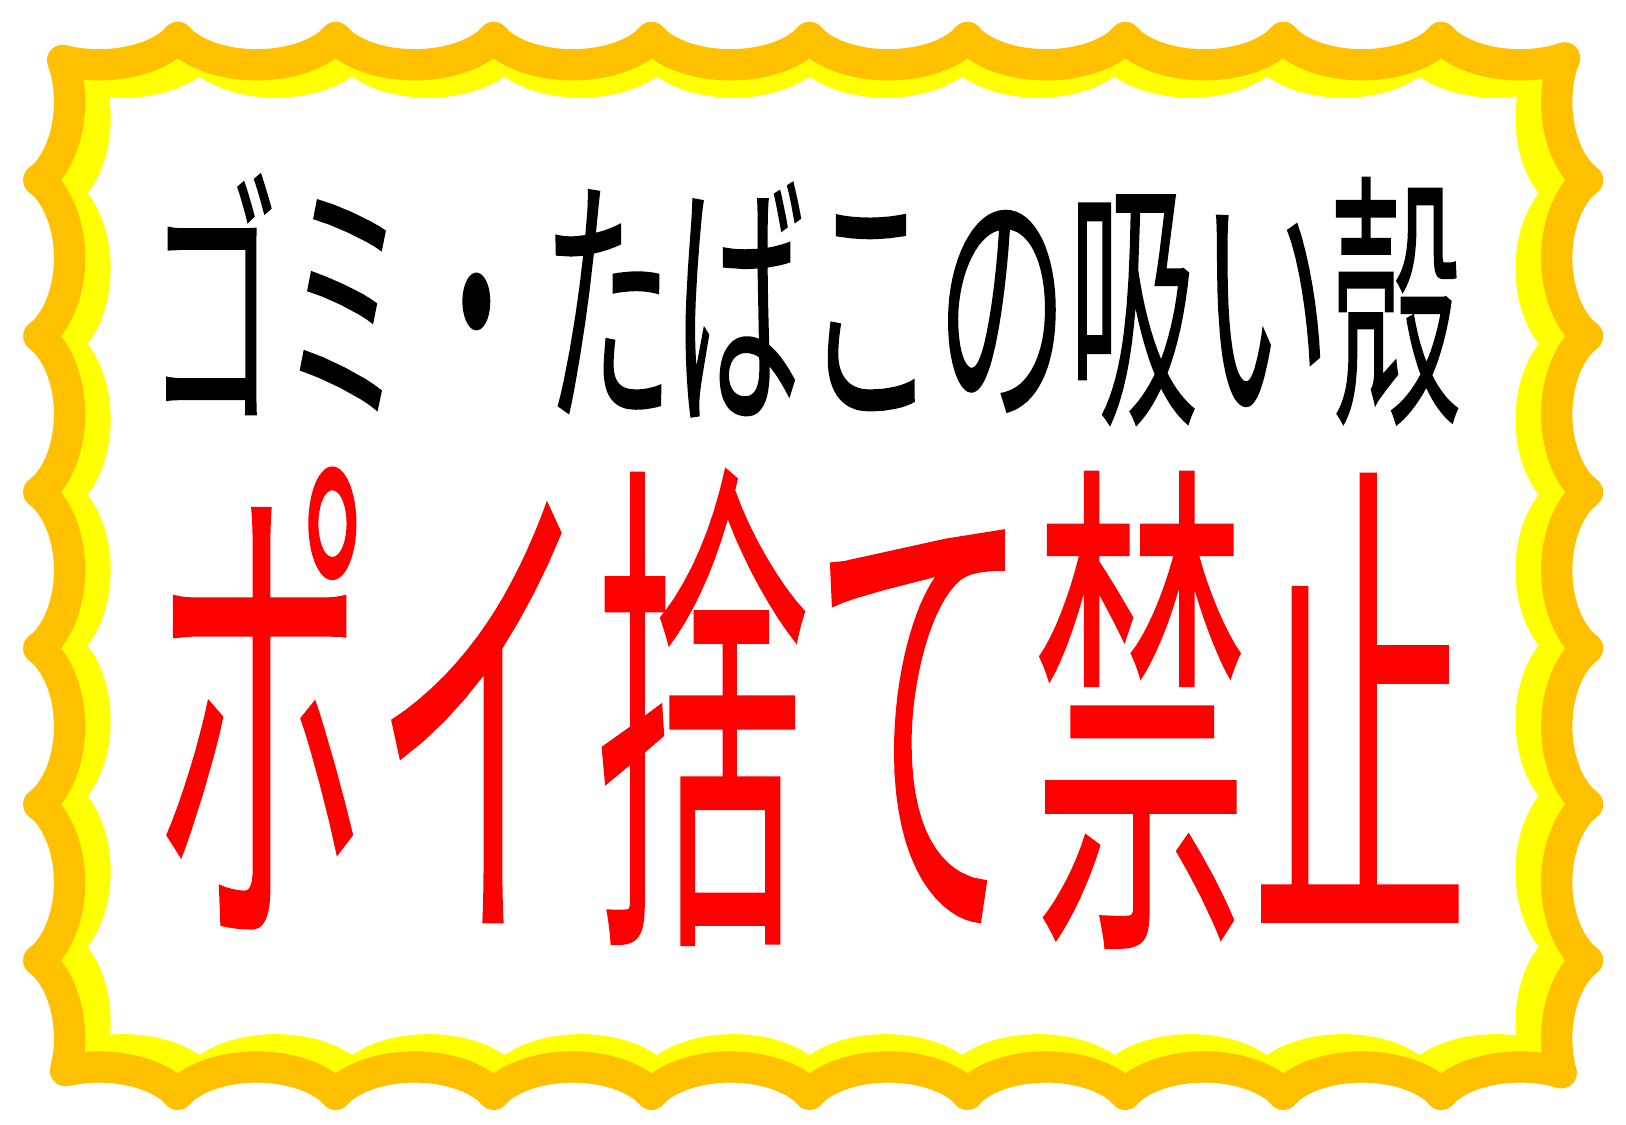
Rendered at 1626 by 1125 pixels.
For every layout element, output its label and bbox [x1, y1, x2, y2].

text_box [36, 35, 1590, 1097]
